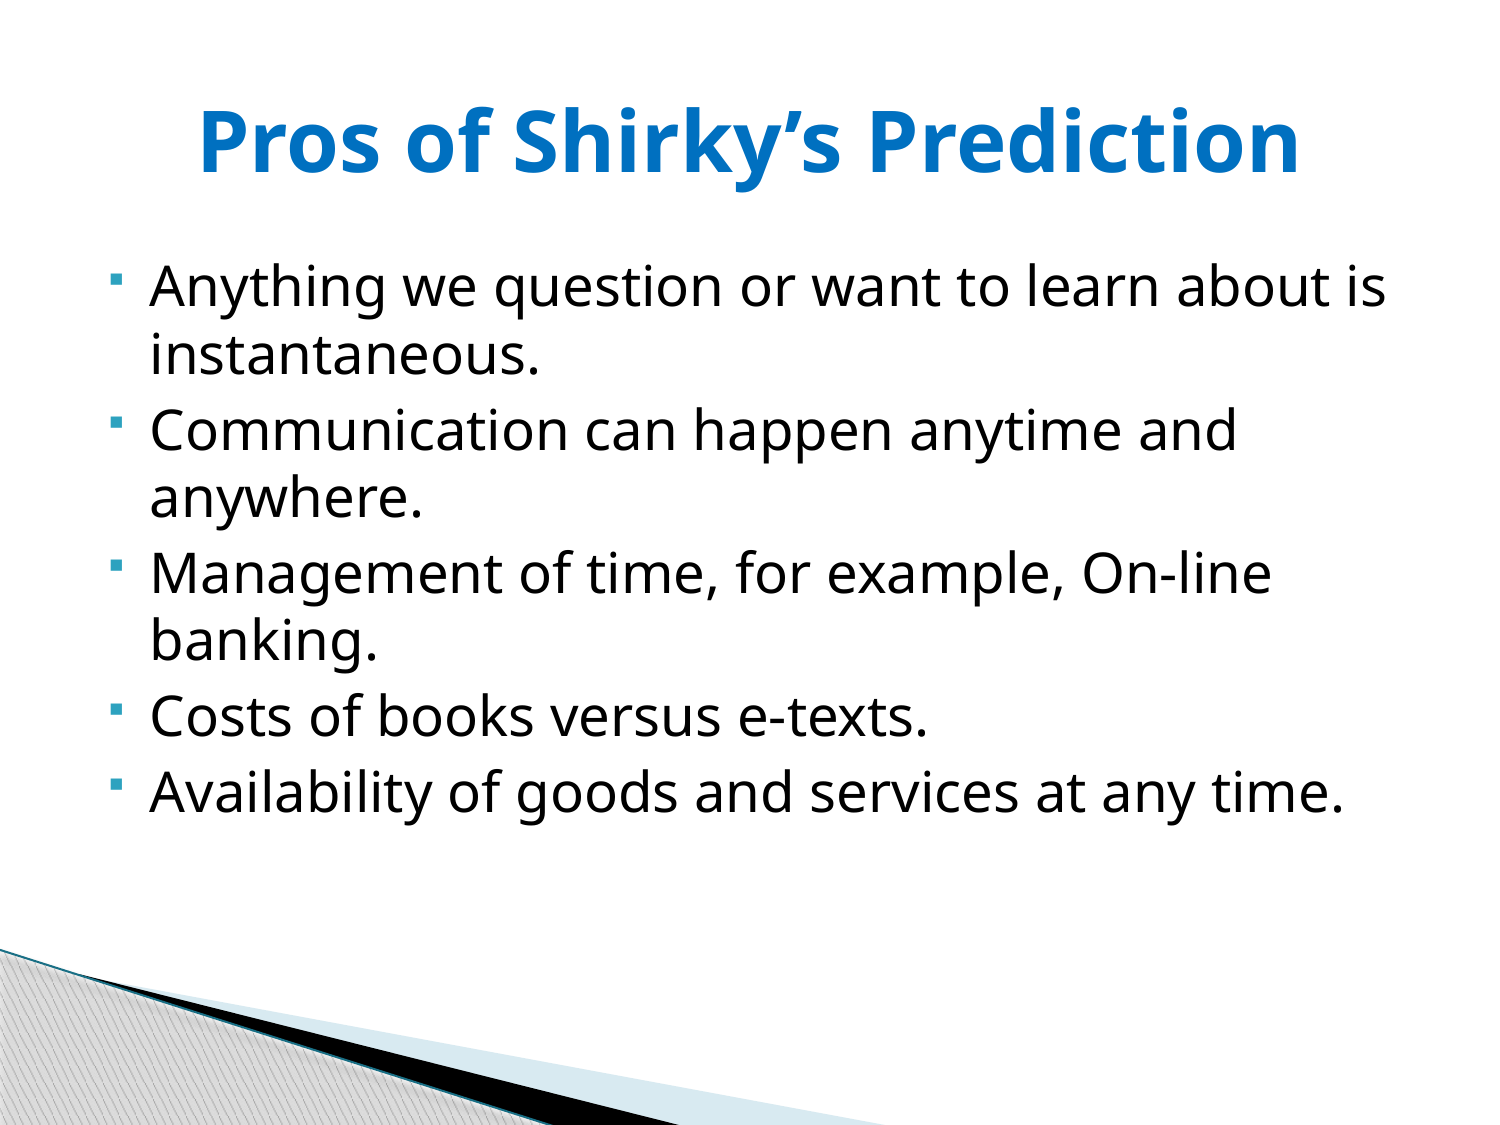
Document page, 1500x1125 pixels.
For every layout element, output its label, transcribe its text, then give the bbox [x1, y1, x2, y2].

list Anything we question or want to learn about is instantaneous. Communication can happen anytime and anywhere. Management of time, for example, On-line banking. Costs of books versus e-texts. Availability of goods and services at any time. [75, 243, 1425, 986]
title Pros of Shirky’s Prediction [75, 45, 1425, 233]
